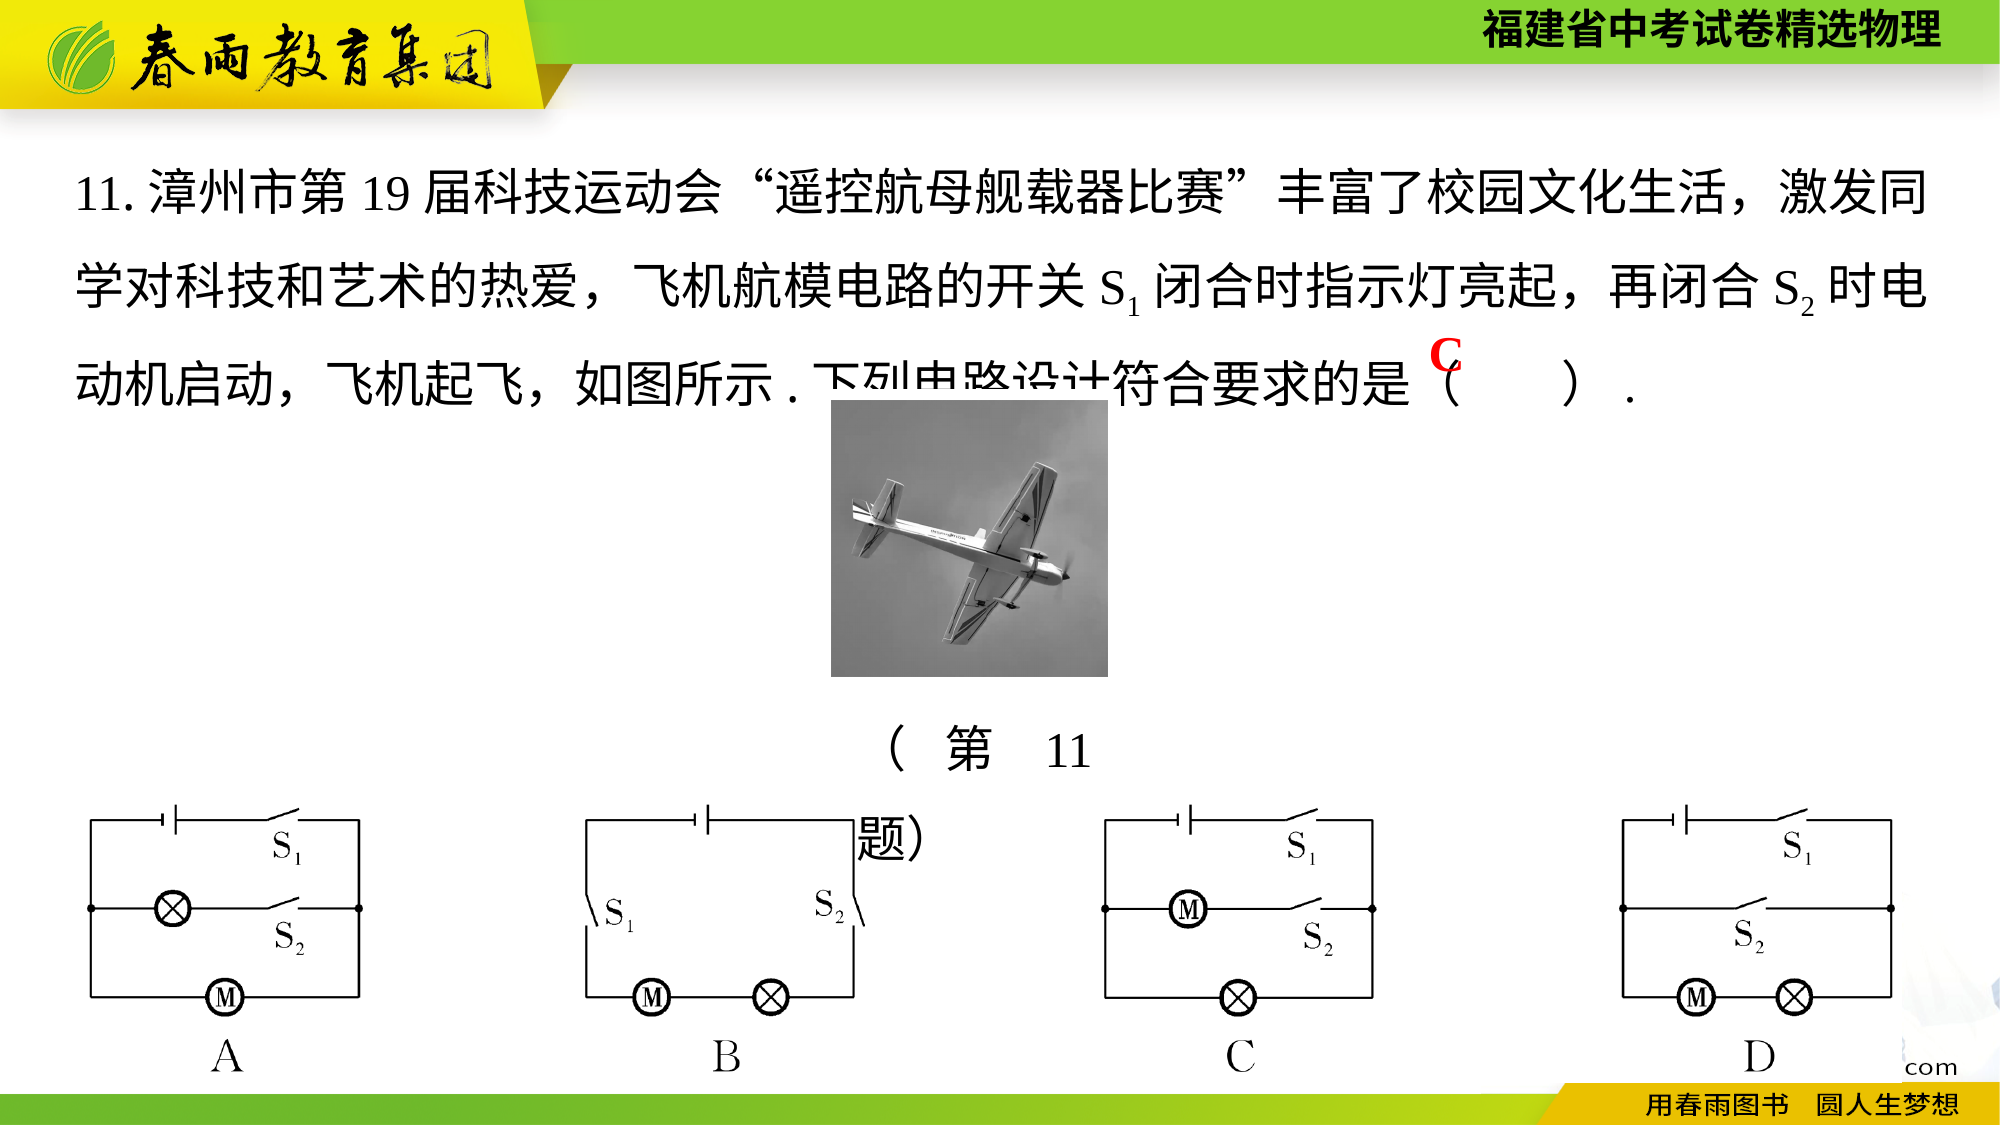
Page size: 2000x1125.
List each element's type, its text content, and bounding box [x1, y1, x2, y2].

list 11.漳州市第19届科技运动会“遥控航母舰载器比赛”丰富了校园文化生活，激发同学对科技和艺术的热爱，飞机航模电路的开关S1闭合时指示灯亮起，再闭合S2时电动机启动，飞机起飞，如图所示.下列电路设计符合要求的是（ ）. [59, 122, 1944, 399]
picture [0, 0, 2000, 1125]
text_box （第11题） [841, 688, 1120, 783]
text_box C [1413, 313, 1480, 389]
